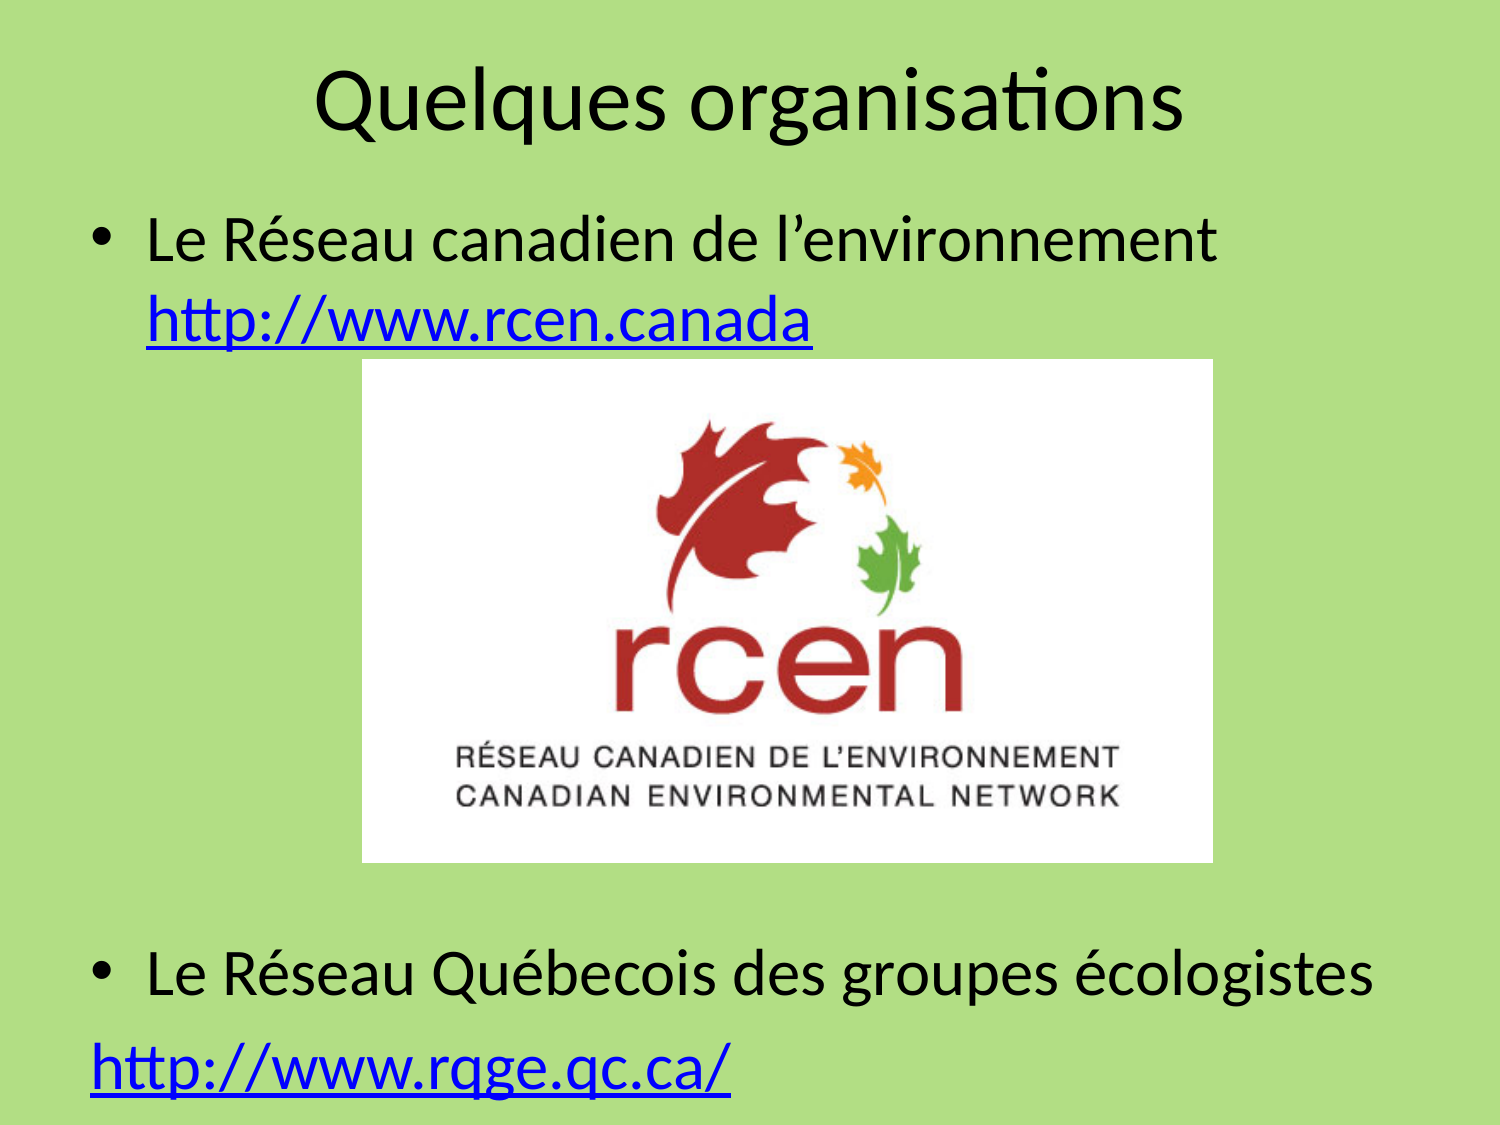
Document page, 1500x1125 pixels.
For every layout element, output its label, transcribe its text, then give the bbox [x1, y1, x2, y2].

picture [362, 359, 1213, 863]
list Le Réseau canadien de l’environnement http://www.rcen.canada Le Réseau Québecois des groupes écologistes http://www.rqge.qc.ca/ [75, 187, 1425, 1125]
title Quelques organisations [75, 0, 1425, 187]
